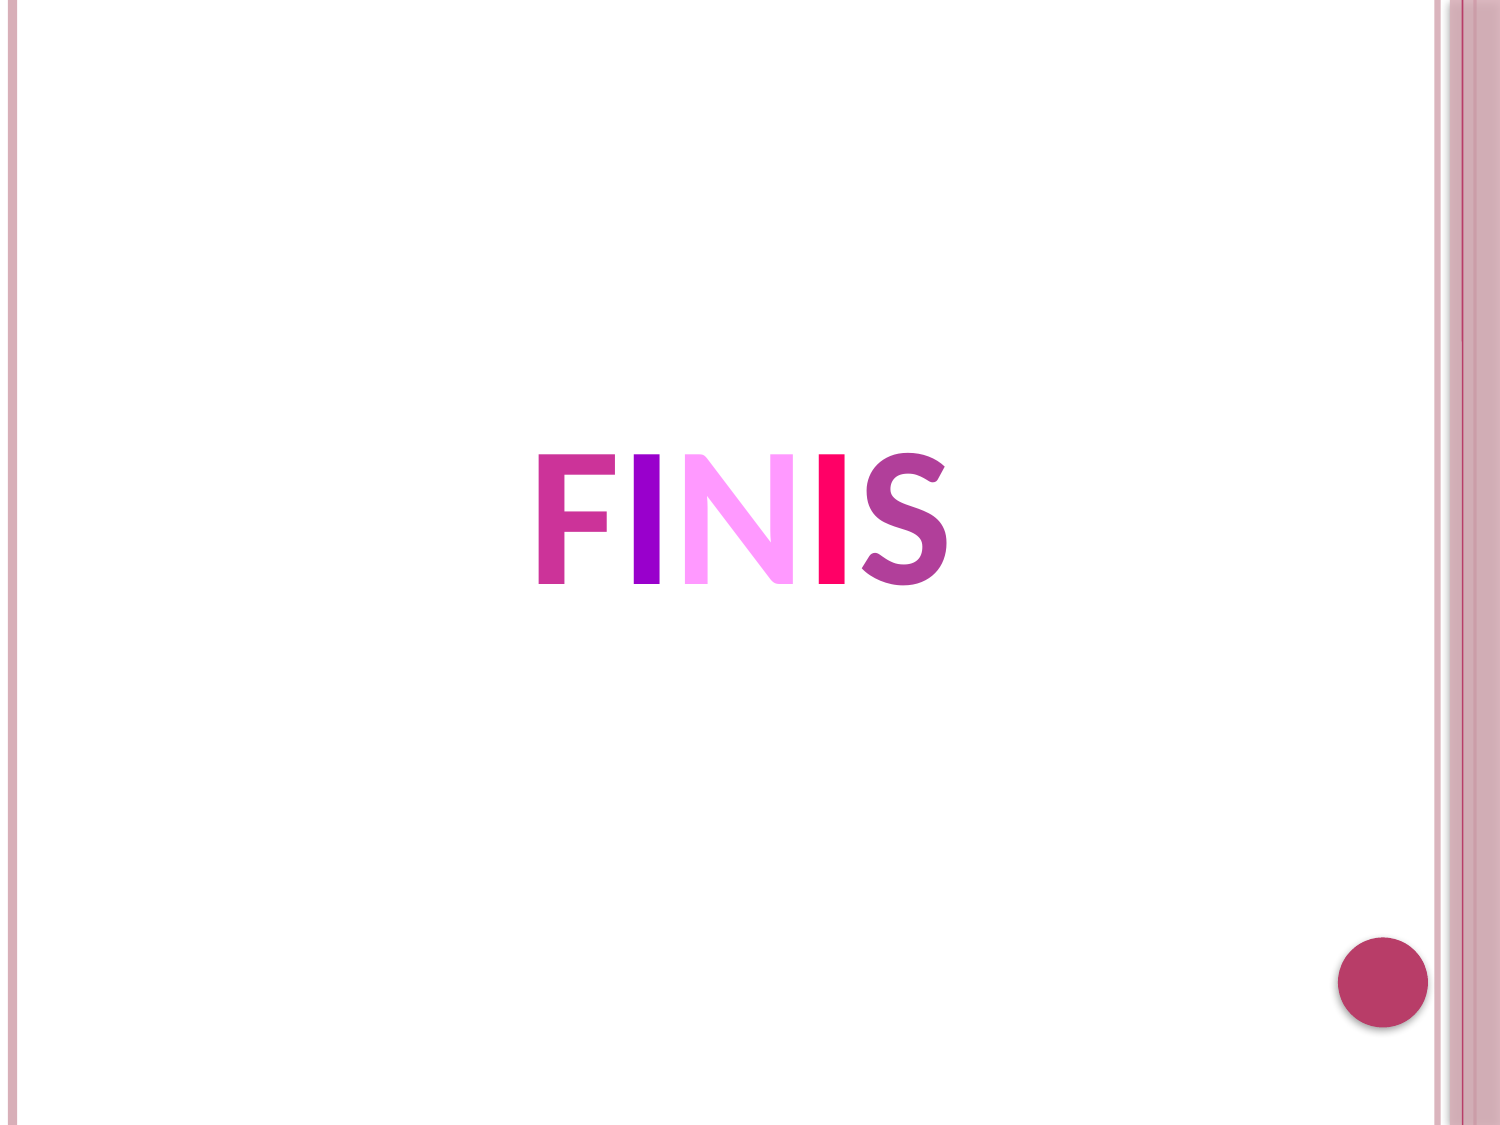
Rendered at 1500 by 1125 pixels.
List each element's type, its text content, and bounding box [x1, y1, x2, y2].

title Finis [513, 444, 1500, 632]
